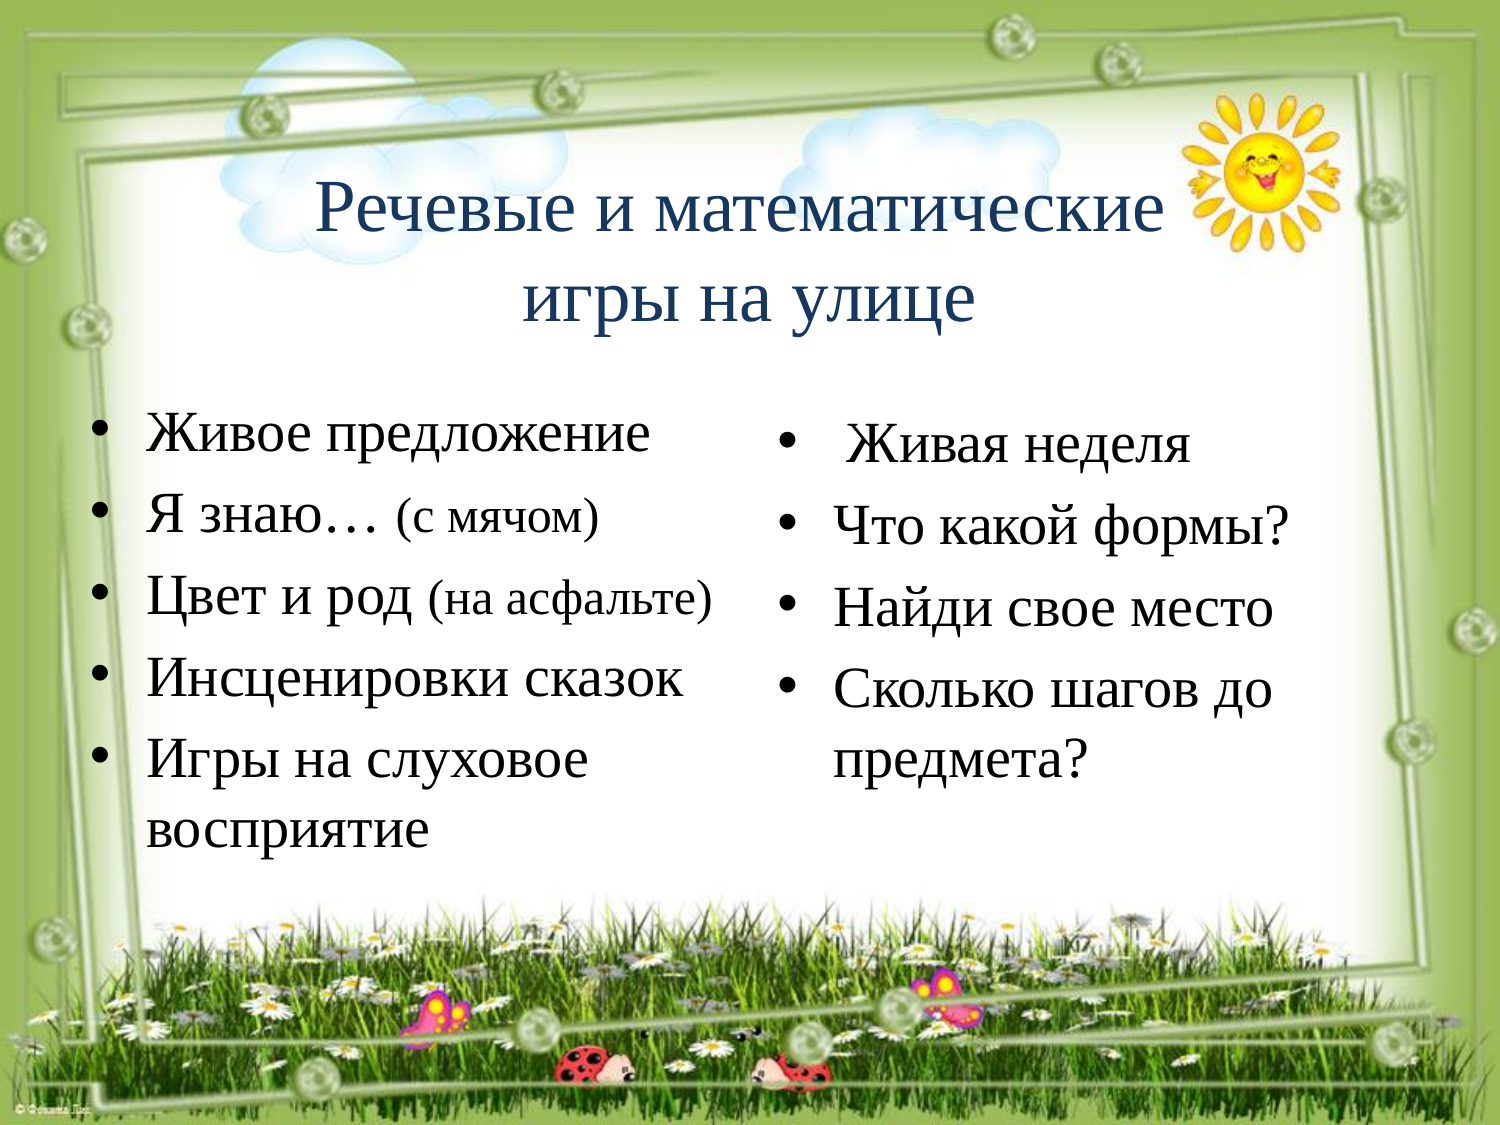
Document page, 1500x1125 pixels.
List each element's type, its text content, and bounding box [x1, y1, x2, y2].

picture [0, 0, 1500, 1125]
title Речевые и математические игры на улице [75, 149, 1425, 303]
list Живая неделя Что какой формы? Найди свое место Сколько шагов до предмета? [762, 397, 1425, 1005]
list Живое предложение Я знаю… (с мячом) Цвет и род (на асфальте) Инсценировки сказок Игры на слуховое восприятие [75, 385, 738, 1005]
